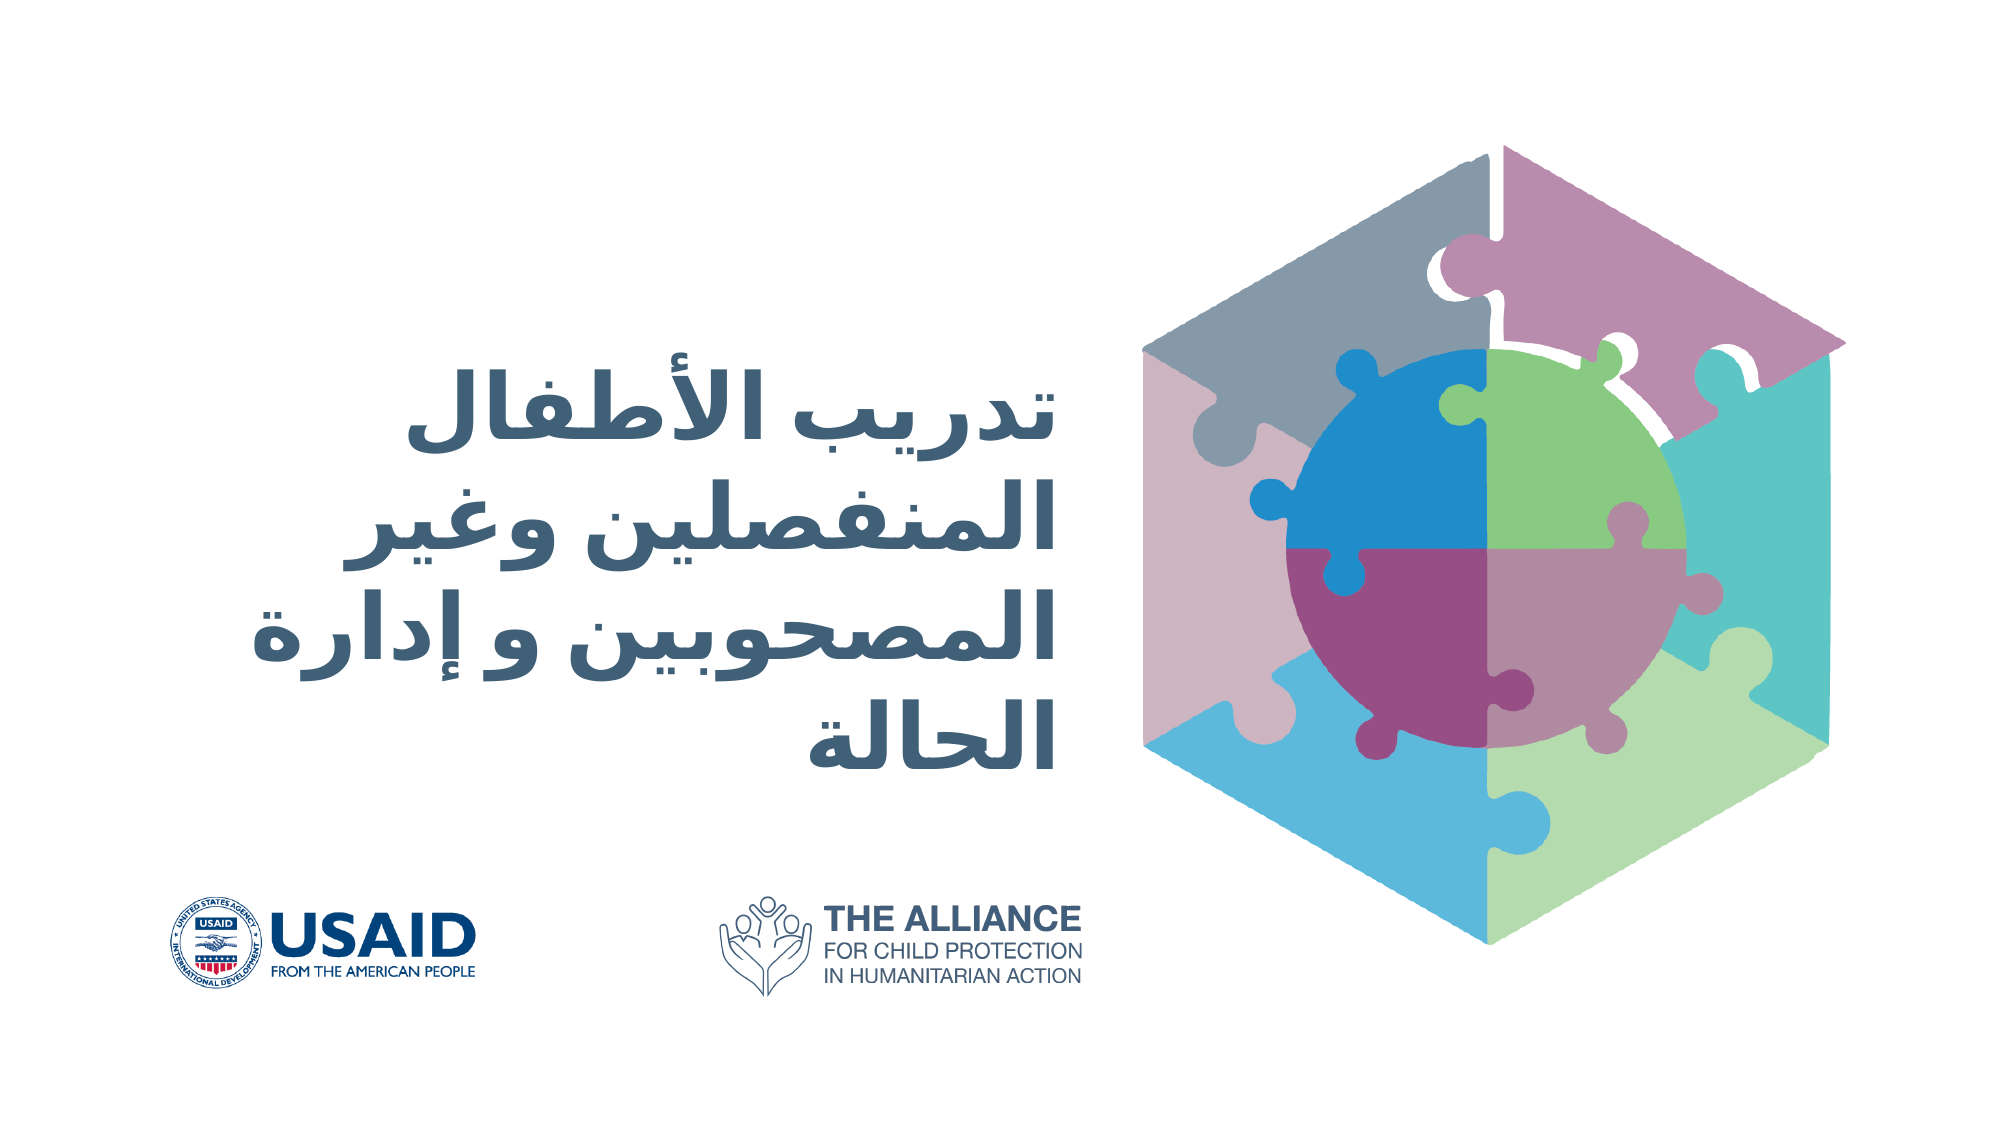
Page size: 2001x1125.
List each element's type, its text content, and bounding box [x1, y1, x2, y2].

text_box تدريب الأطفال المنفصلين وغير المصحوبين و إدارة الحالة [119, 340, 1077, 795]
picture [693, 883, 1117, 1005]
picture [127, 869, 519, 1020]
picture [1141, 145, 1847, 945]
